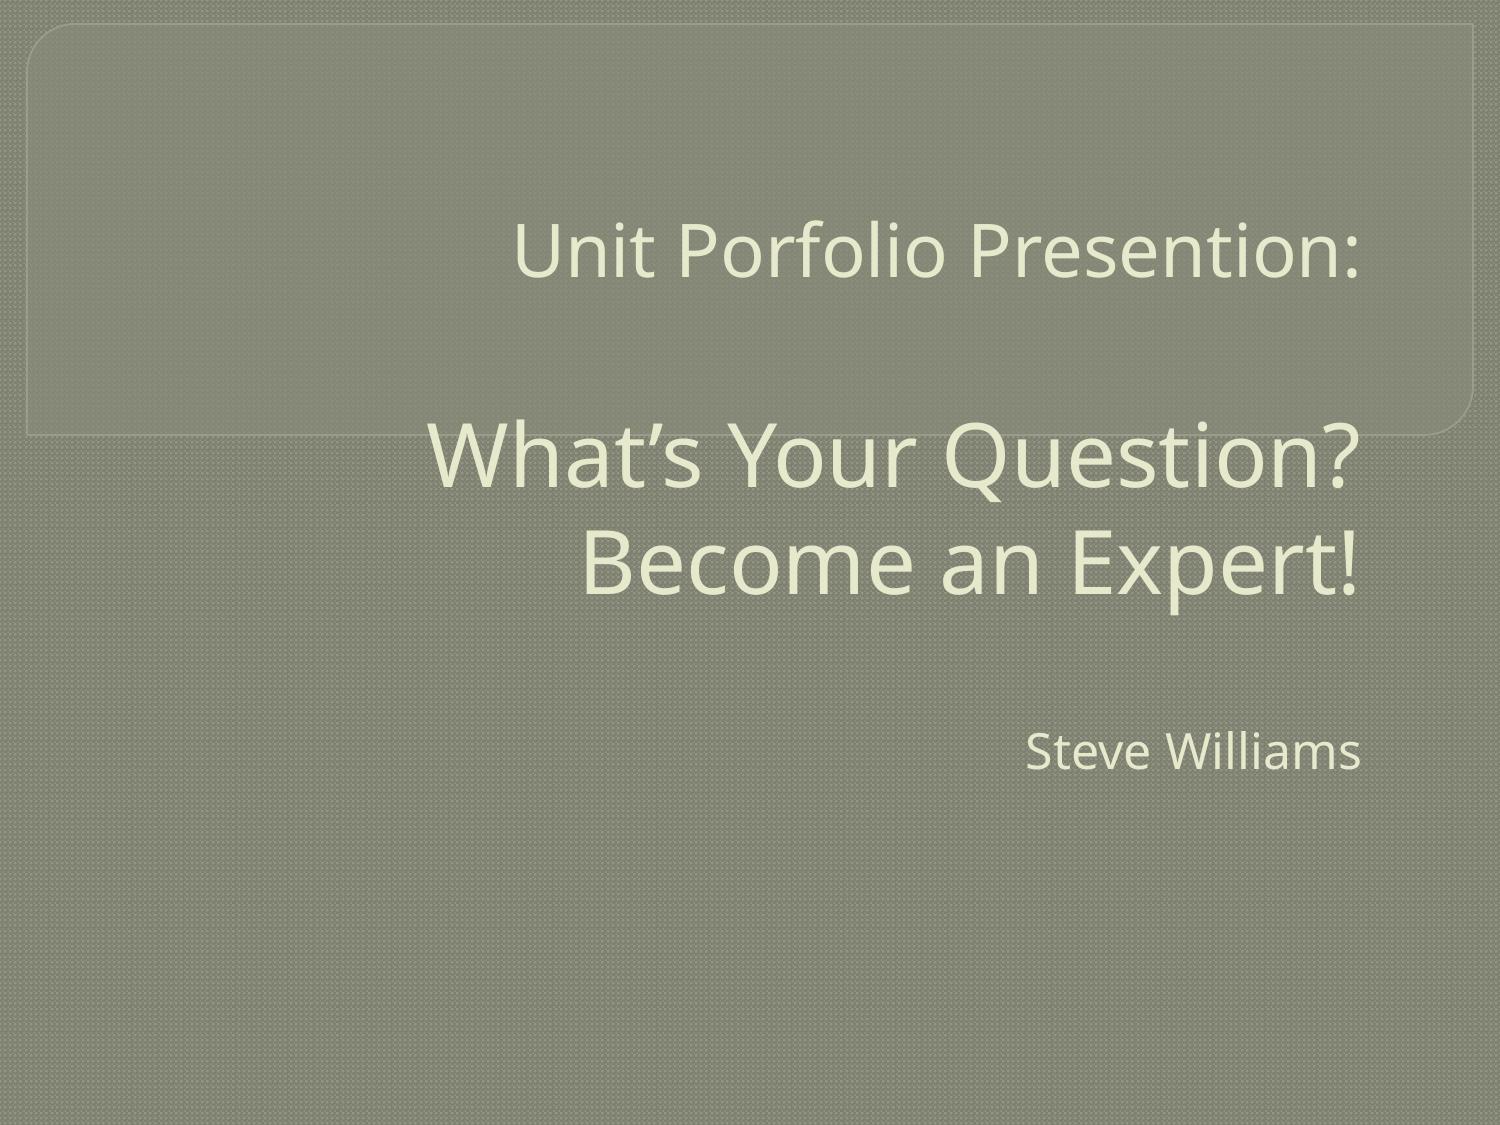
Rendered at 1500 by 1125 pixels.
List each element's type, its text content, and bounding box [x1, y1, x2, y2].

title Unit Porfolio Presention: What’s Your Question? Become an Expert! Steve Williams [75, 187, 1400, 1000]
